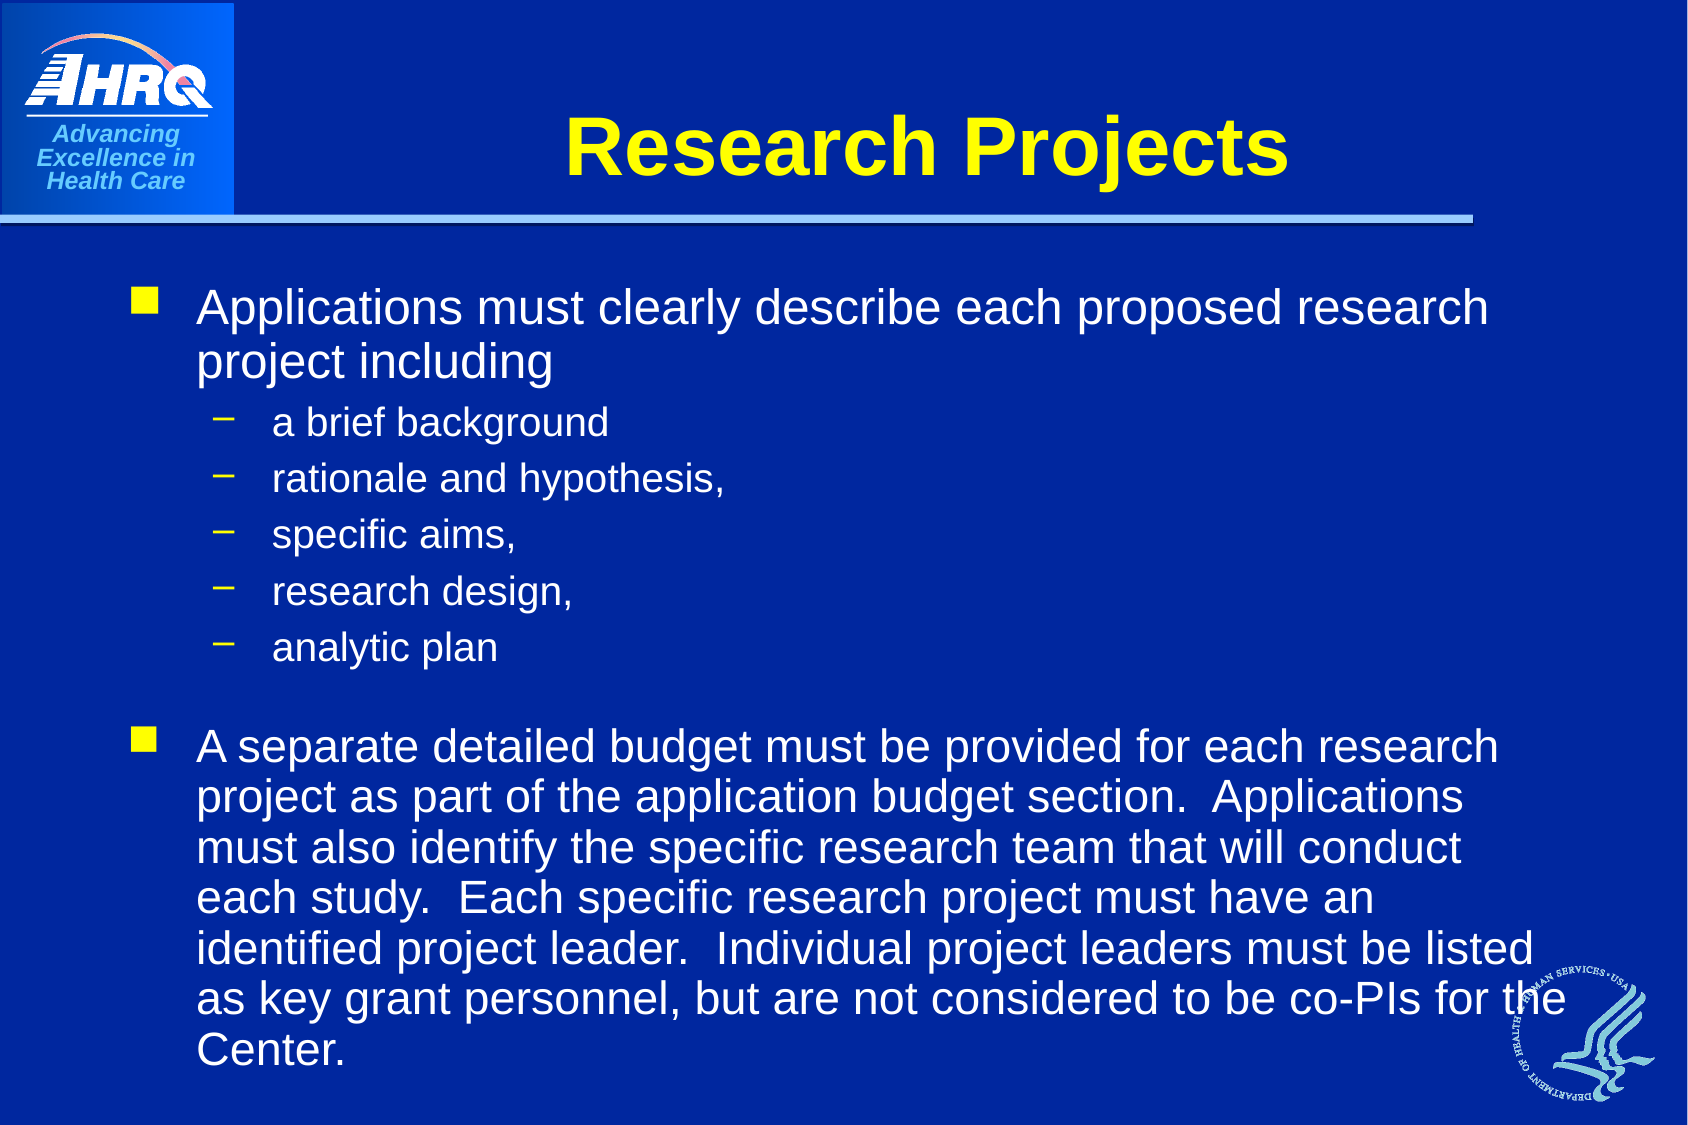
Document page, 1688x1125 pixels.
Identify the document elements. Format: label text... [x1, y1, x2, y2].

title Research Projects [268, 56, 1588, 202]
picture [9, 12, 229, 133]
list Applications must clearly describe each proposed research project including a brief background rationale and hypothesis, specific aims, research design, analytic plan A separate detailed budget must be provided for each research project as part of the application budget section. Applications must also identify the specific research team that will conduct each study. Each specific research project must have an identified project leader. Individual project leaders must be listed as key grant personnel, but are not considered to be co-PIs for the Center. [111, 274, 1588, 1088]
picture [1493, 950, 1670, 1123]
